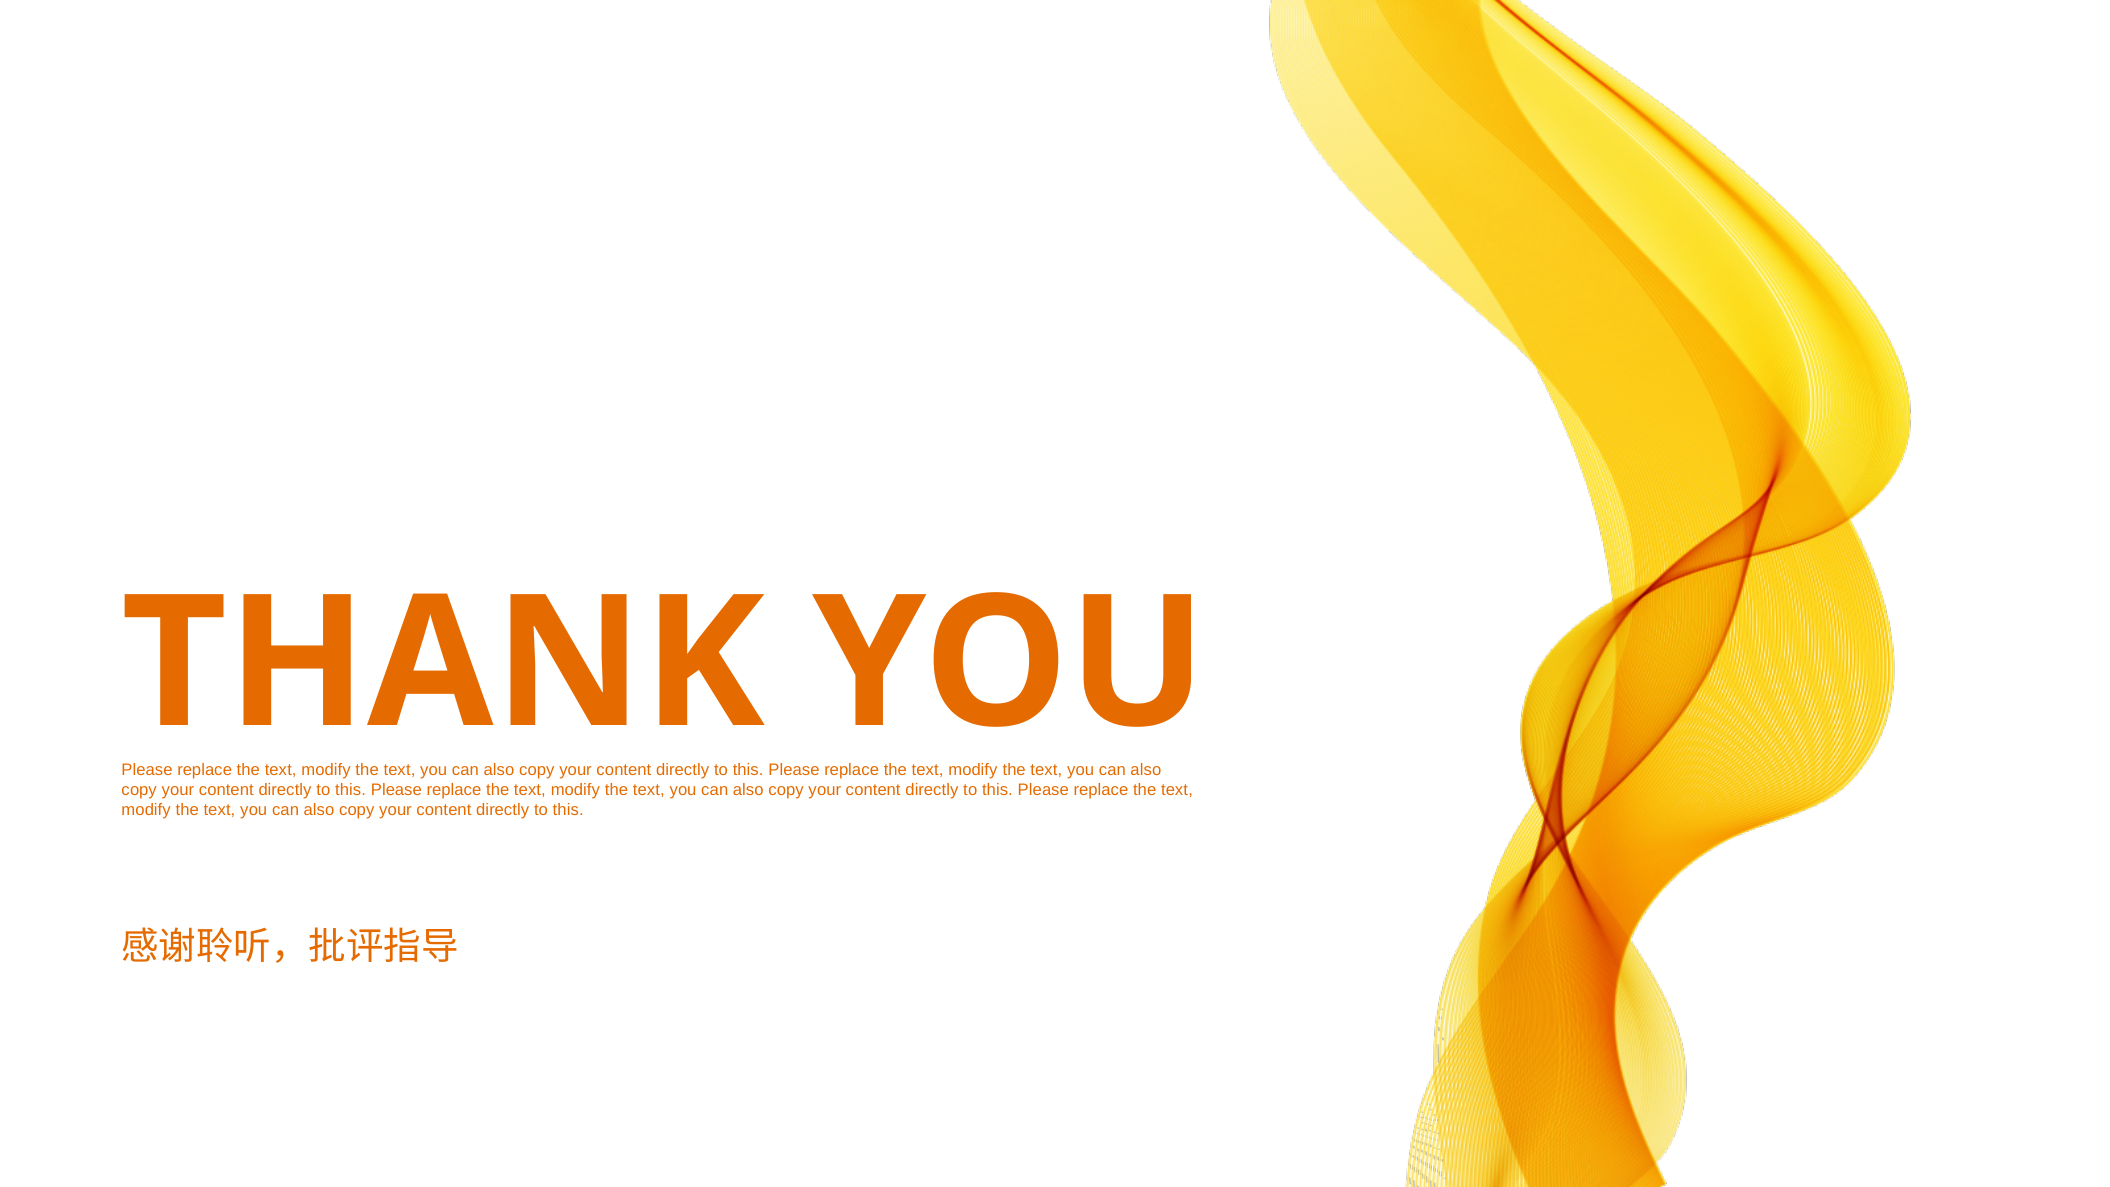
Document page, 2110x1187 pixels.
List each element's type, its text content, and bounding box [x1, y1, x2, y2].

picture [1258, 0, 1925, 1187]
text_box Please replace the text, modify the text, you can also copy your content directly to this. Please replace the text, modify the text, you can also copy your content directly to this. Please replace the text, modify the text, you can also copy your content directly to this. Please replace the text, modify the text, you can also copy your content directly to this. [121, 759, 1198, 820]
text_box 感谢聆听，批评指导 [121, 921, 949, 967]
text_box Thank you [121, 541, 1258, 762]
